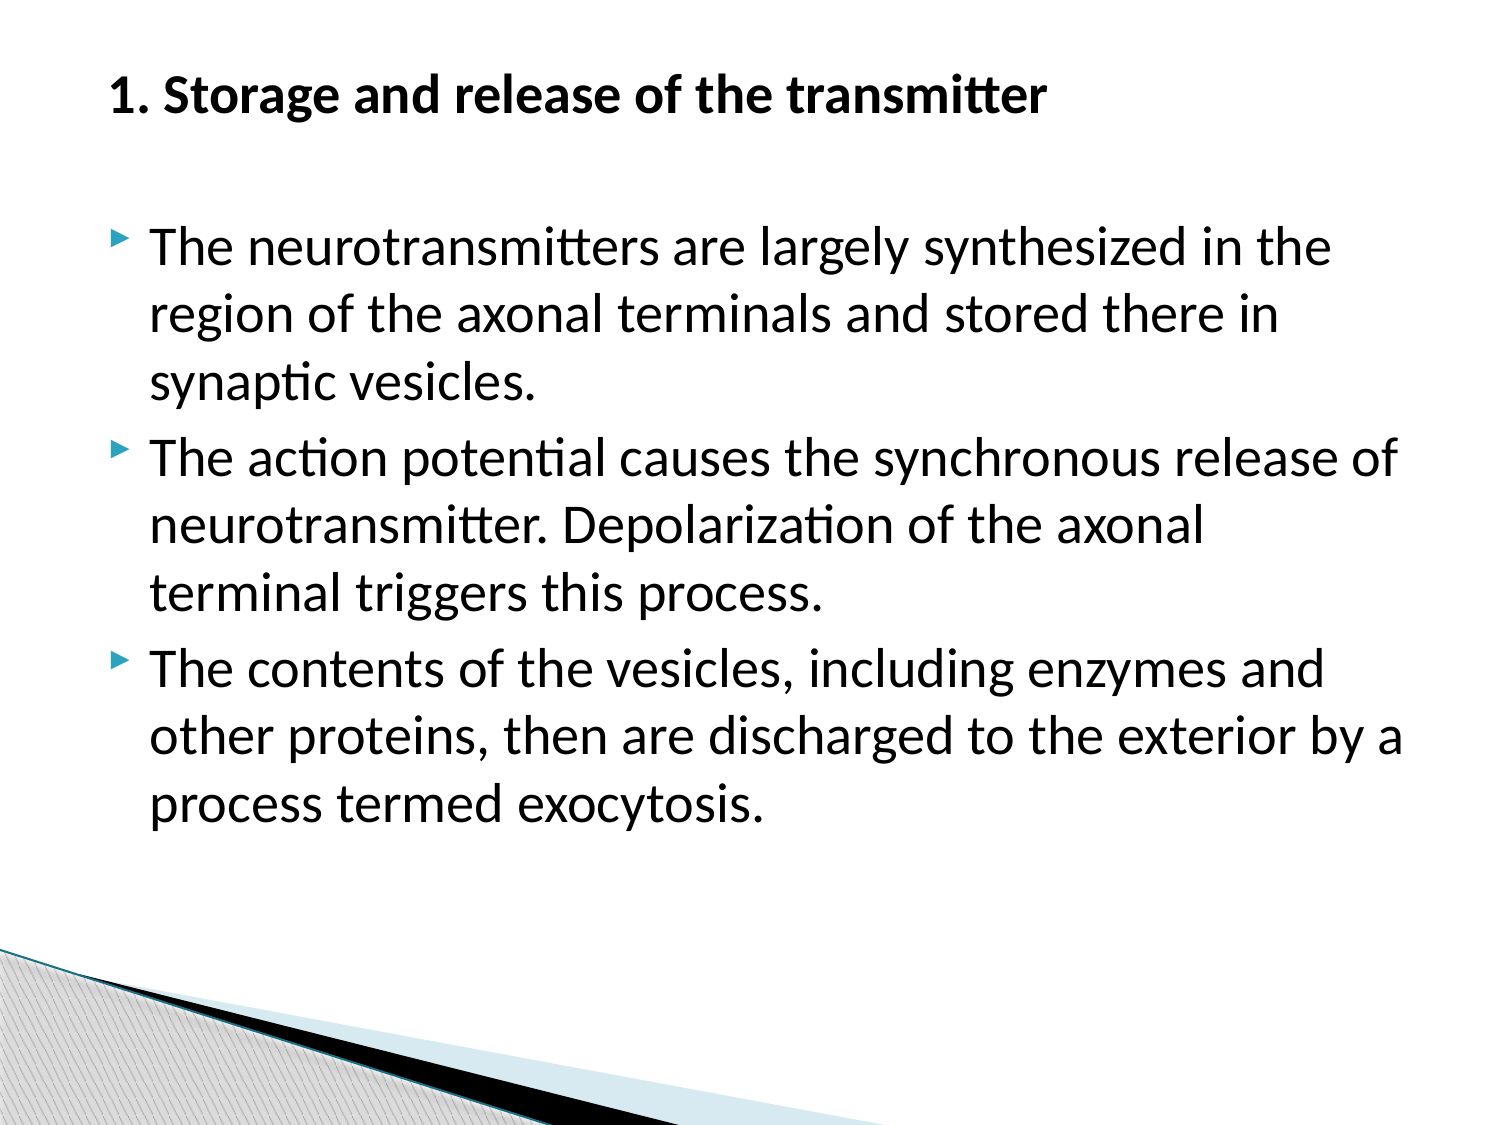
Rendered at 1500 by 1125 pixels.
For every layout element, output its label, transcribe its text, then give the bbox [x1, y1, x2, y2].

list 1. Storage and release of the transmitter The neurotransmitters are largely synthesized in the region of the axonal terminals and stored there in synaptic vesicles. The action potential causes the synchronous release of neurotransmitter. Depolarization of the axonal terminal triggers this process. The contents of the vesicles, including enzymes and other proteins, then are discharged to the exterior by a process termed exocytosis. [75, 50, 1425, 1050]
